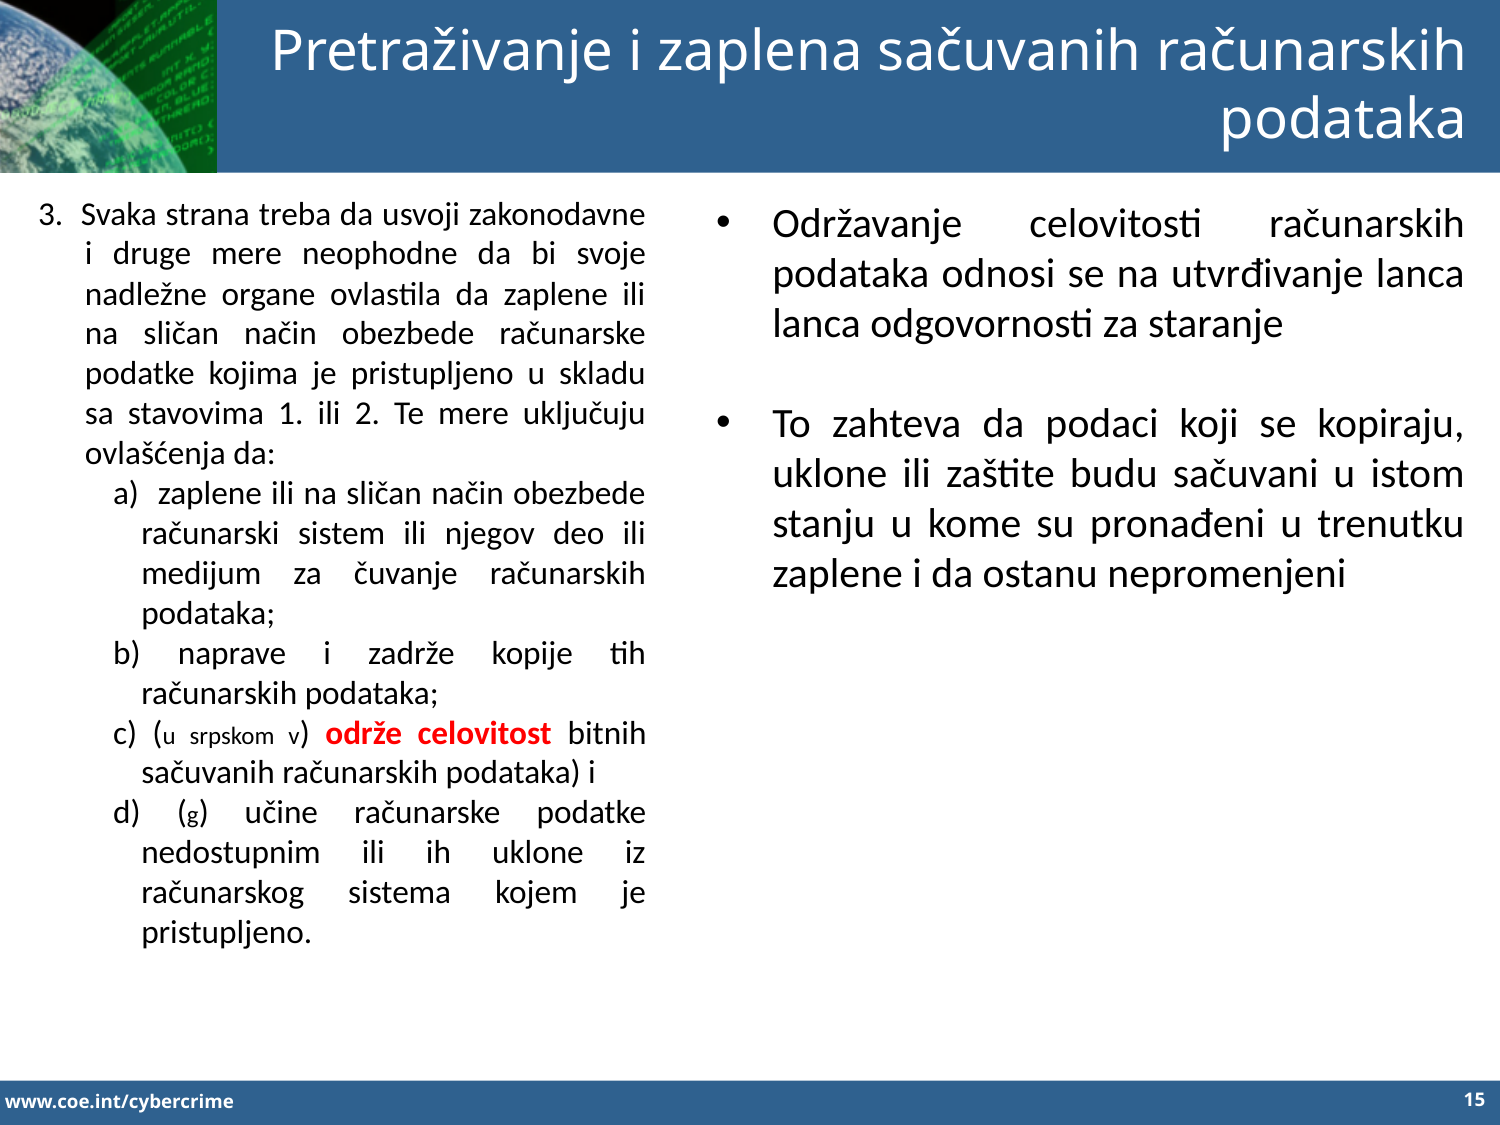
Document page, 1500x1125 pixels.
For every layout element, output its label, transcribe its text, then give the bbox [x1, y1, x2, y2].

text_box Pretraživanje i zaplena sačuvanih računarskih podataka [230, 7, 1483, 157]
text_box Održavanje celovitosti računarskih podataka odnosi se na utvrđivanje lanca lanca odgovornosti za staranje To zahteva da podaci koji se kopiraju, uklone ili zaštite budu sačuvani u istom stanju u kome su pronađeni u trenutku zaplene i da ostanu nepromenjeni [701, 188, 1480, 604]
picture [0, 0, 217, 173]
text_box 3. Svaka strana treba da usvoji zakonodavne i druge mere neophodne da bi svoje nadležne organe ovlastila da zaplene ili na sličan način obezbede računarske podatke kojima je pristupljeno u skladu sa stavovima 1. ili 2. Te mere uključuju ovlašćenja da: a) zaplene ili na sličan način obezbede računarski sistem ili njegov deo ili medijum za čuvanje računarskih podataka; b) naprave i zadrže kopije tih računarskih podataka; c) (u srpskom v) održe celovitost bitnih sačuvanih računarskih podataka) i d) (g) učine računarske podatke nedostupnim ili ih uklone iz računarskog sistema kojem je pristupljeno. [23, 184, 662, 958]
